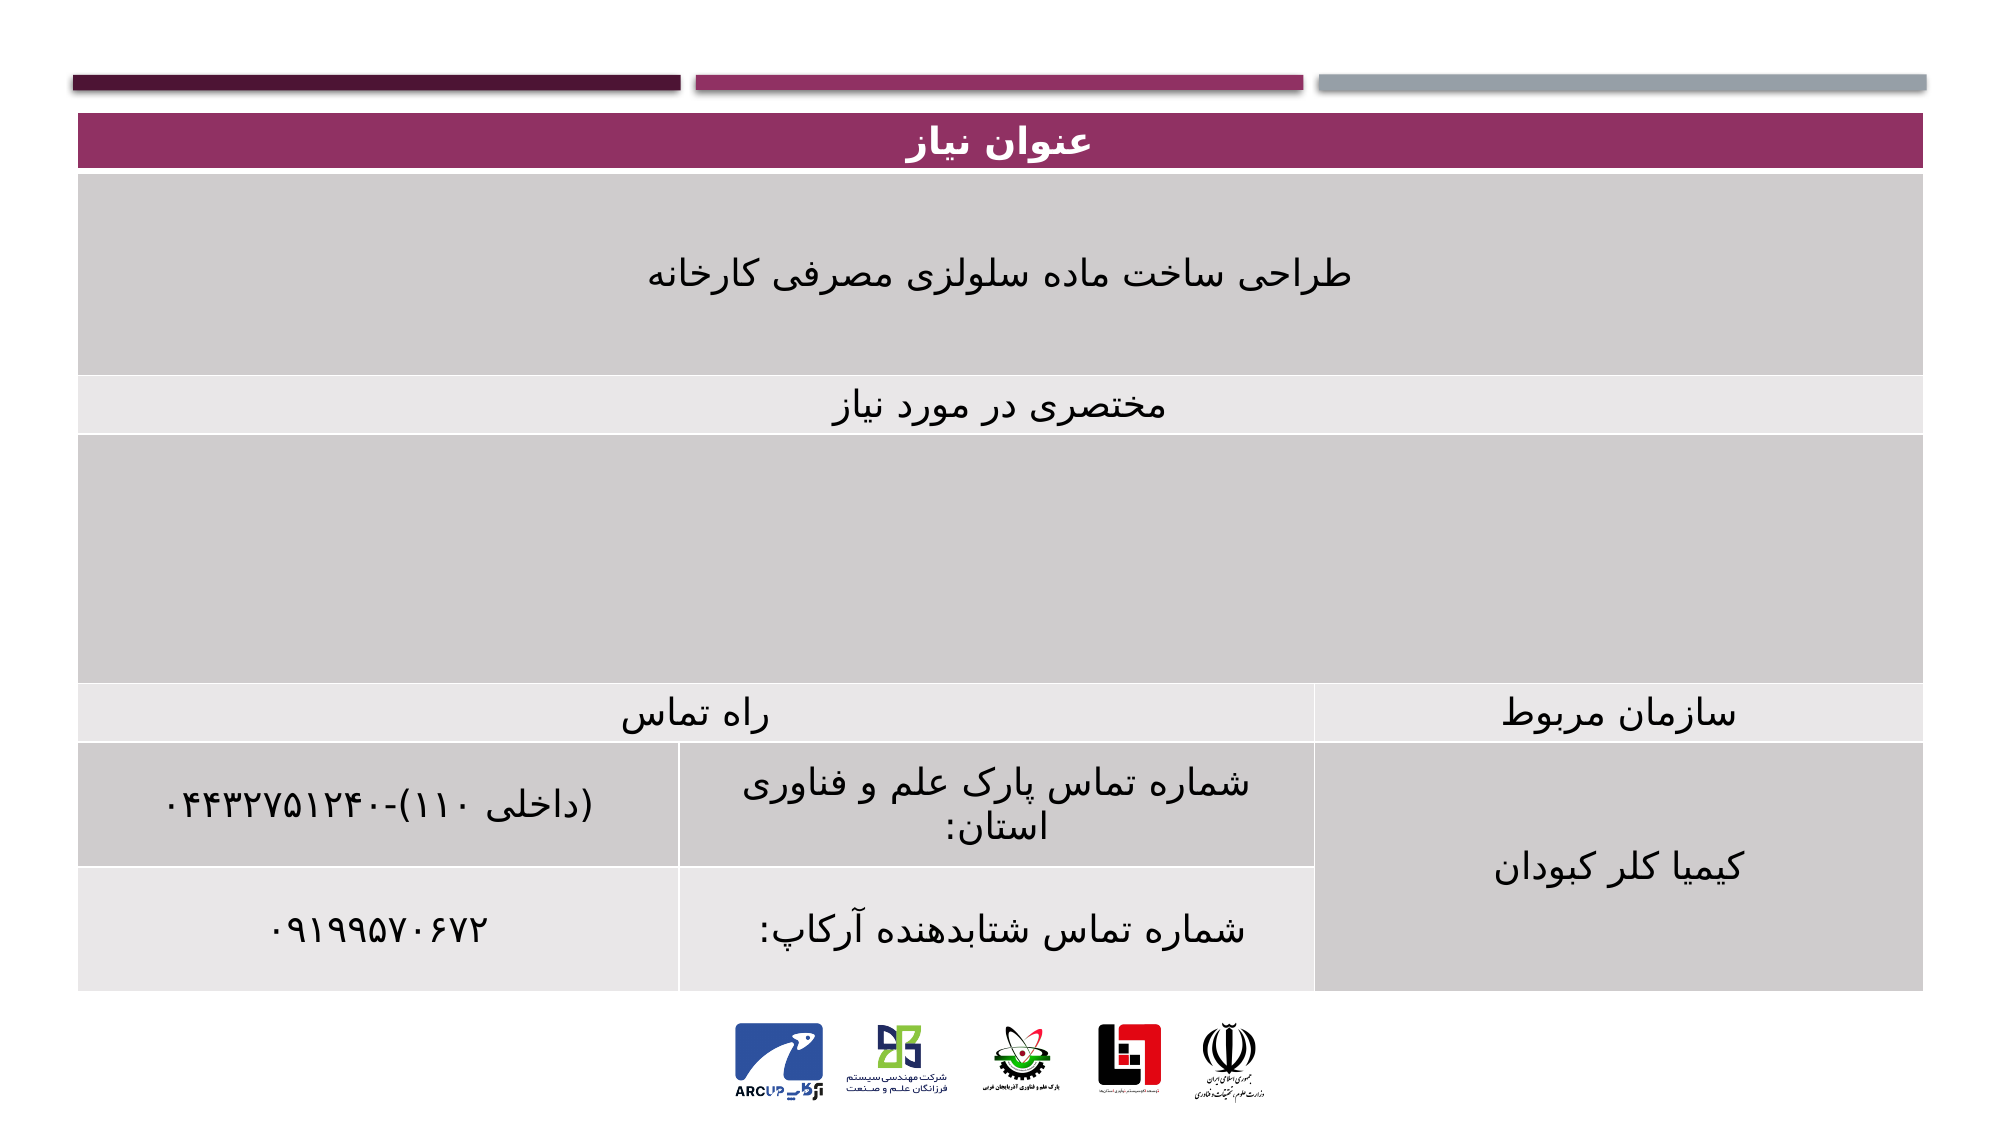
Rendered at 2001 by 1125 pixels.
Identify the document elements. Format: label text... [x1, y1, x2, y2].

table_cell مختصری در مورد نیاز [78, 376, 1923, 433]
table_cell شماره تماس پارک علم و فناوری استان: [680, 743, 1314, 866]
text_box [728, 1018, 1271, 1103]
table_cell (داخلی ۱۱۰)-۰۴۴۳۲۷۵۱۲۴۰ [78, 743, 678, 866]
table_cell ۰۹۱۹۹۵۷۰۶۷۲ [78, 868, 678, 991]
table_cell سازمان مربوط [1315, 684, 1923, 741]
table_cell طراحی ساخت ماده سلولزی مصرفی کارخانه [78, 174, 1923, 375]
table_cell شماره تماس شتابدهنده آرکاپ: [680, 868, 1314, 991]
table_cell [78, 435, 1923, 683]
table_cell کیمیا کلر کبودان [1315, 743, 1923, 991]
table_cell راه تماس [78, 684, 1314, 741]
table_header عنوان نیاز [78, 113, 1923, 168]
